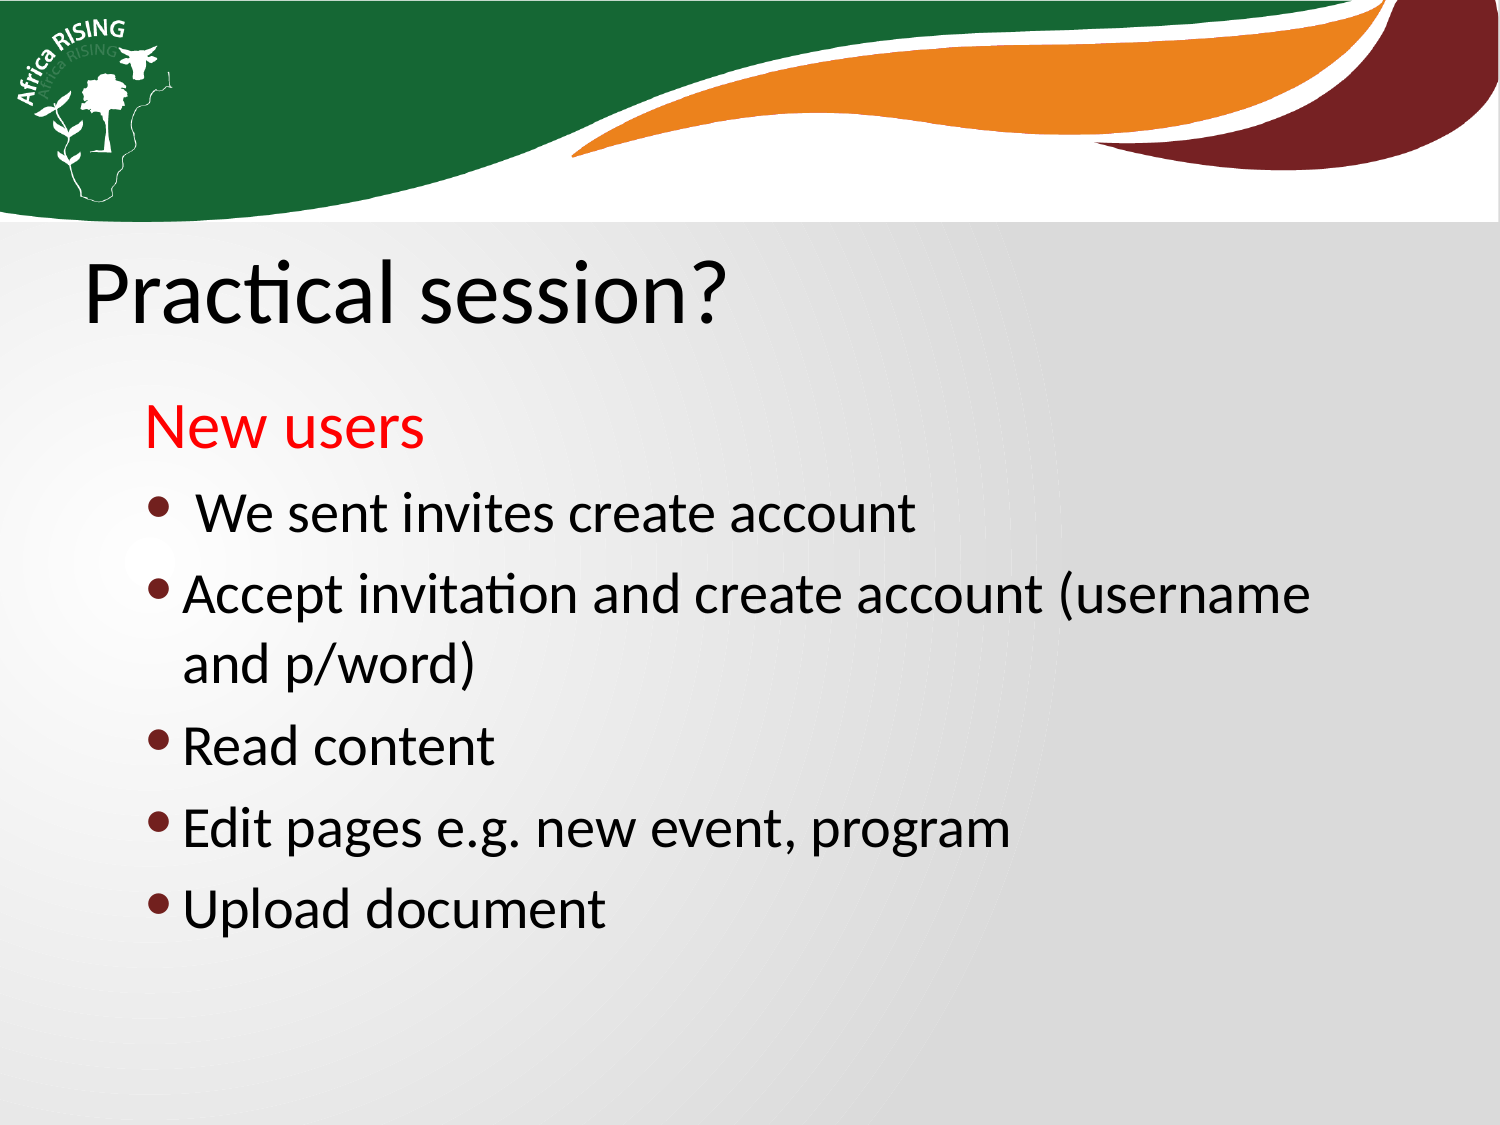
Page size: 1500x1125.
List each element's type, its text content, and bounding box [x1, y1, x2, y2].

text_box New users We sent invites create account Accept invitation and create account (username and p/word) Read content Edit pages e.g. new event, program Upload document [62, 374, 1338, 1050]
picture [0, 0, 1499, 222]
list Practical session? [50, 224, 1425, 438]
